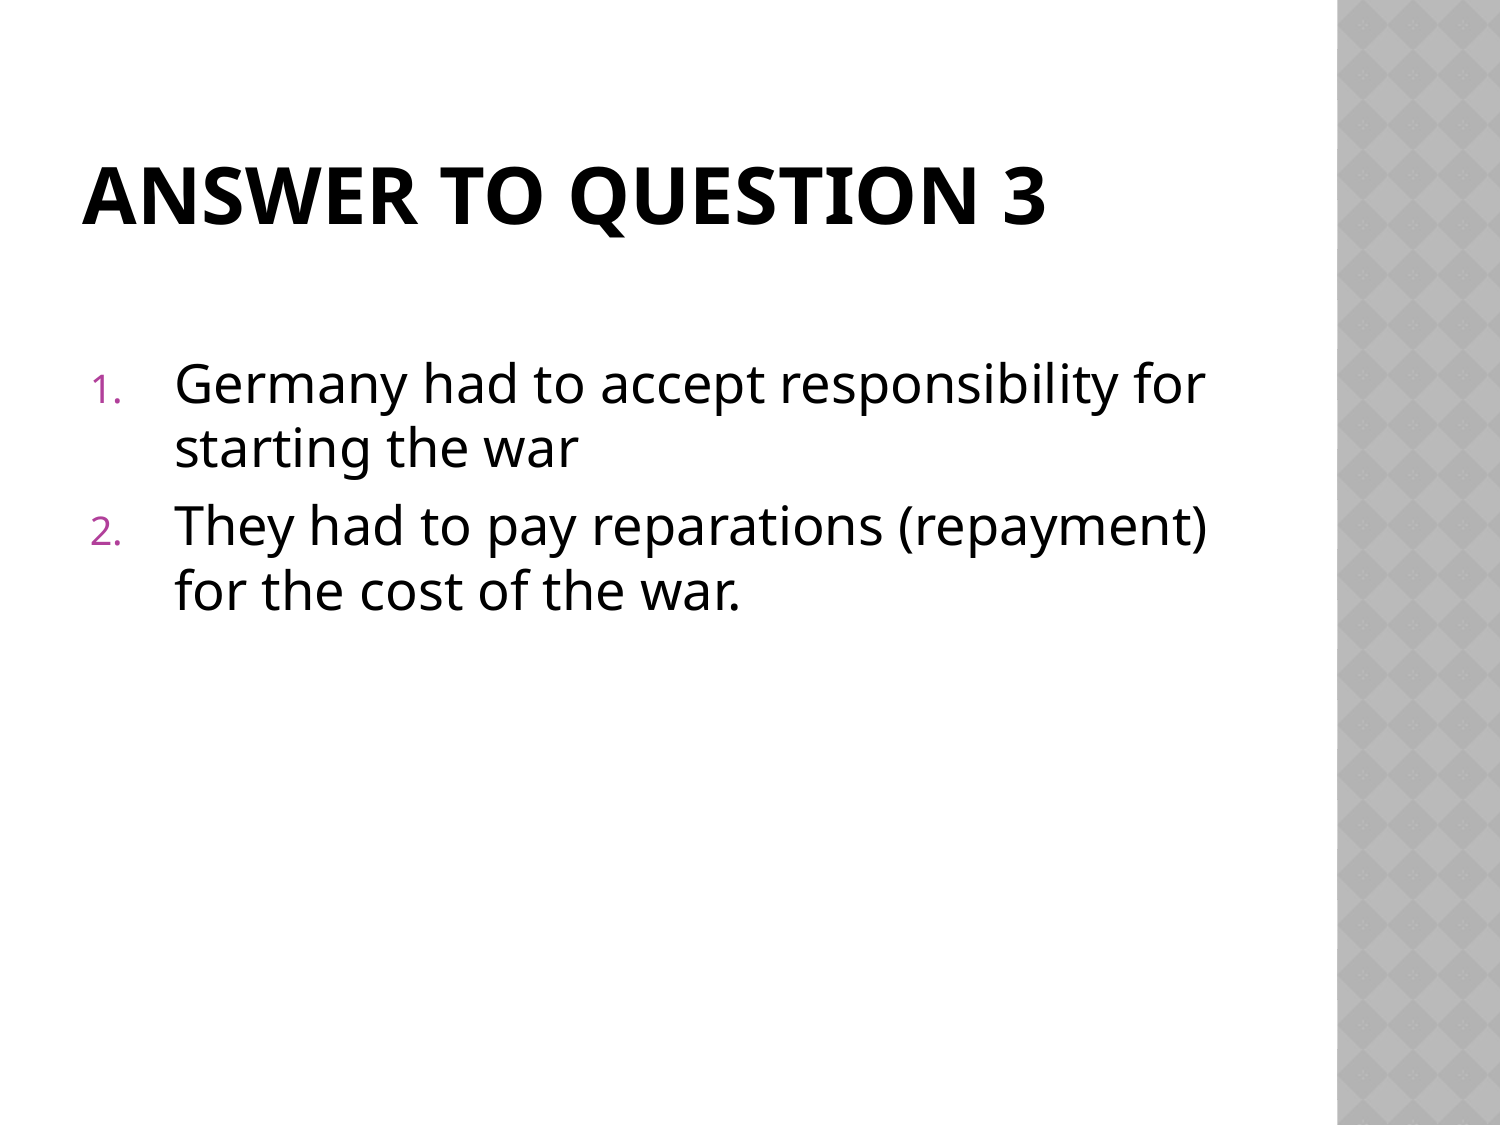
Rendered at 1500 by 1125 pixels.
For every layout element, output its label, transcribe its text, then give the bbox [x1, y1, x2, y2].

list Germany had to accept responsibility for starting the war They had to pay reparations (repayment) for the cost of the war. [75, 264, 1263, 1059]
title Answer to Question 3 [75, 52, 1263, 240]
